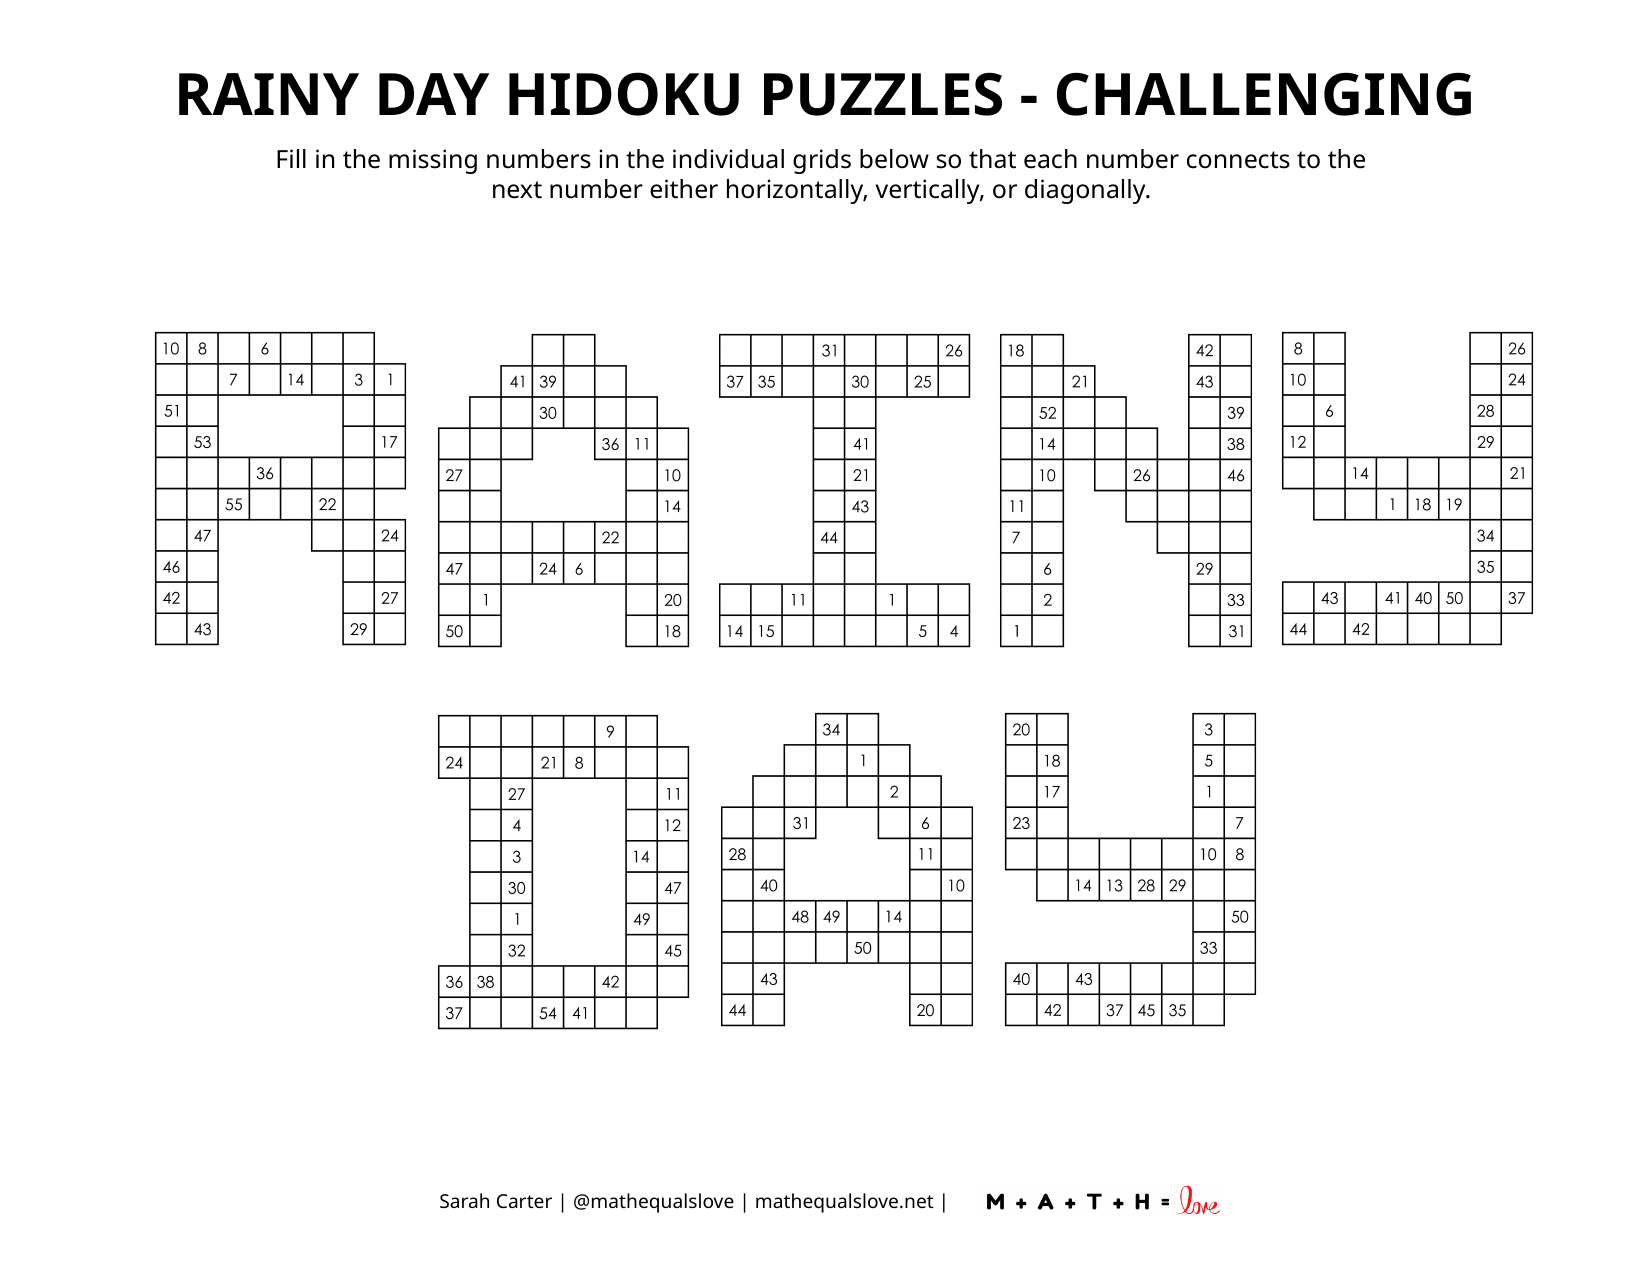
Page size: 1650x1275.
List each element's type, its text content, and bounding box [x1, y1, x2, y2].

picture [720, 711, 974, 1028]
text_box Sarah Carter | @mathequalslove | mathequalslove.net | [424, 1182, 1259, 1220]
picture [153, 330, 407, 647]
picture [978, 1183, 1226, 1218]
text_box RAINY DAY HIDOKU PUZZLES - CHALLENGING [76, 50, 1574, 135]
picture [1280, 330, 1534, 647]
picture [718, 332, 972, 649]
picture [436, 714, 691, 1030]
picture [1003, 711, 1257, 1028]
text_box Fill in the missing numbers in the individual grids below so that each number connects to the next number either horizontally, vertically, or diagonally. [0, 135, 1650, 211]
picture [999, 332, 1253, 649]
picture [436, 332, 691, 649]
